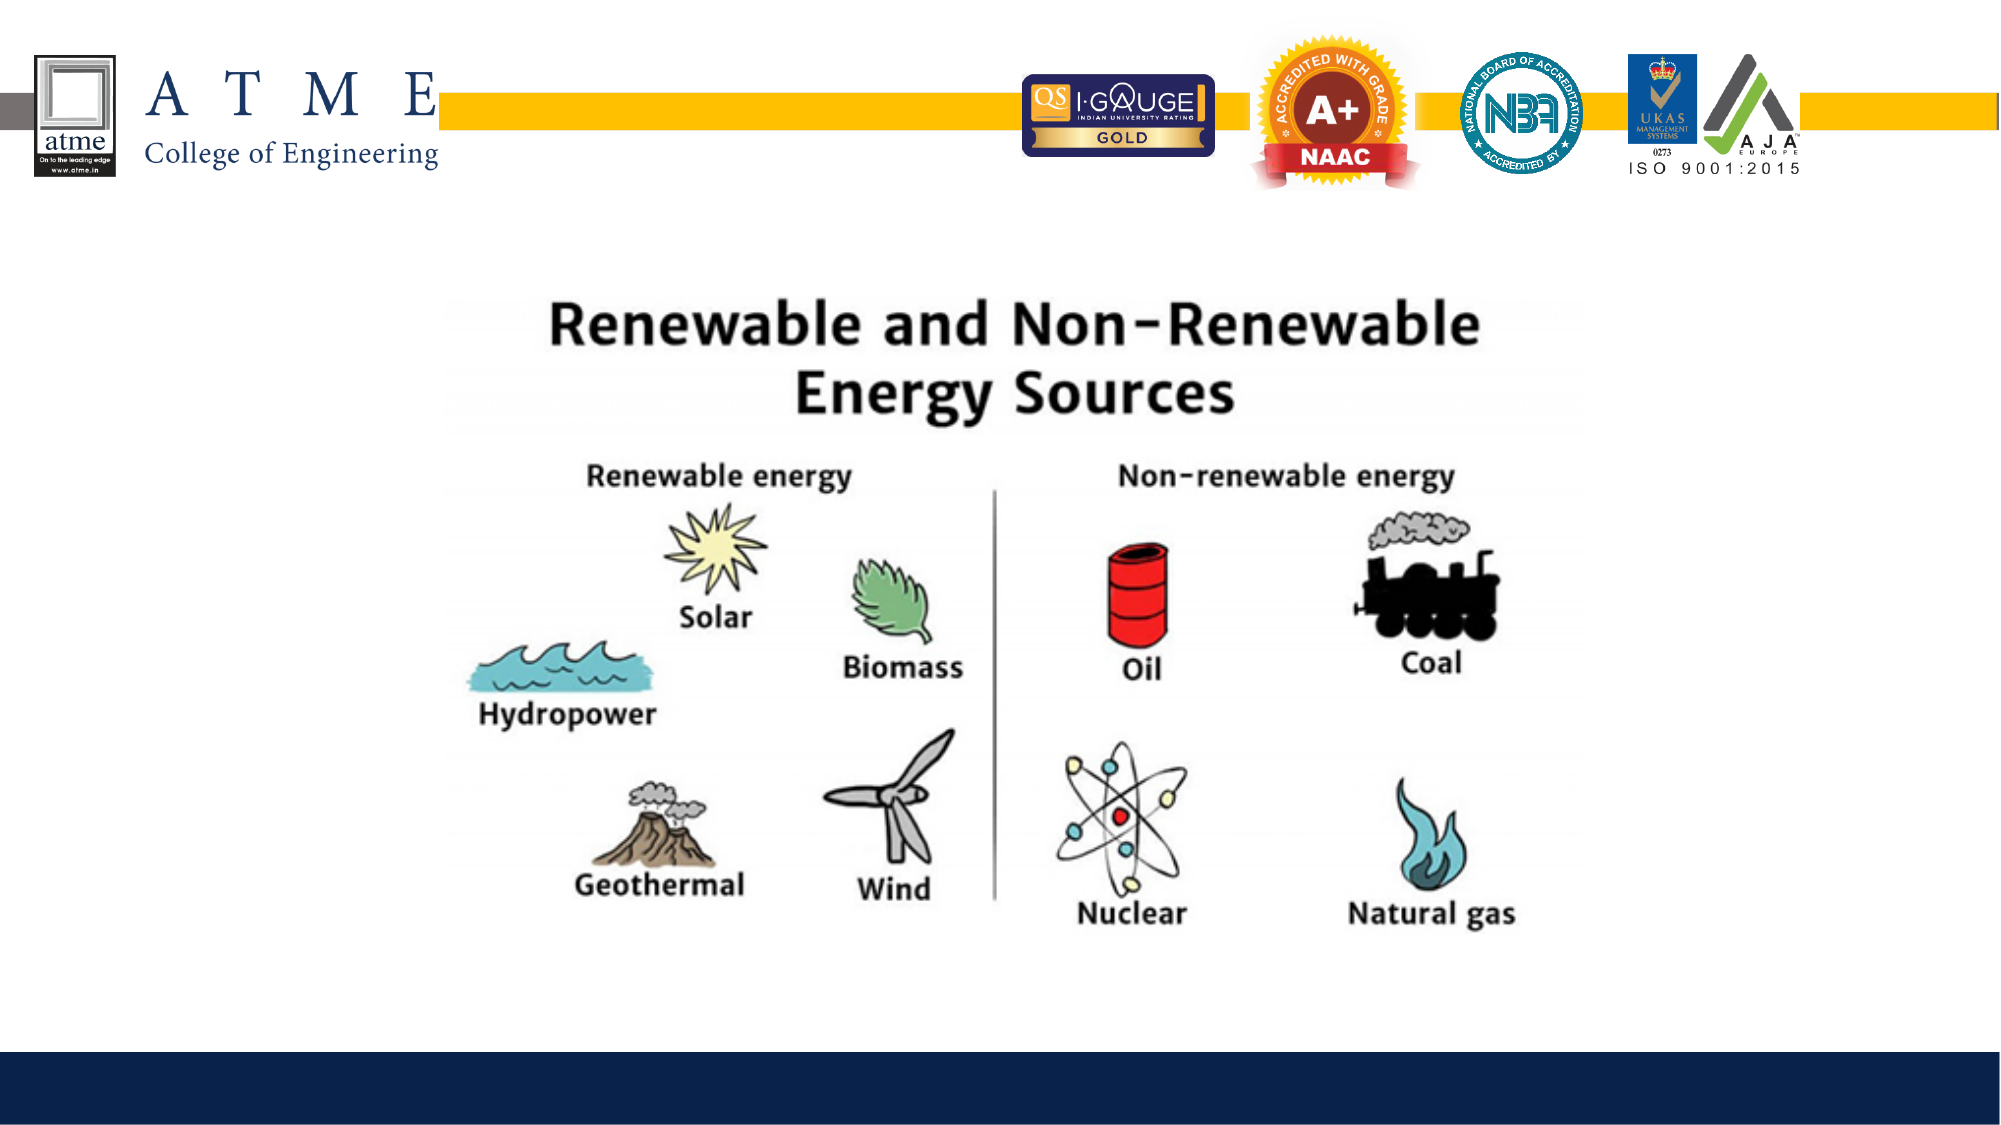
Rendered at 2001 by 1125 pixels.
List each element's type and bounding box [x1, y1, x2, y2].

picture [1022, 74, 1215, 157]
picture [1460, 52, 1583, 174]
picture [313, 191, 1689, 1021]
picture [1250, 43, 1415, 180]
picture [34, 55, 439, 177]
picture [0, 1052, 2000, 1125]
picture [1628, 52, 1800, 174]
